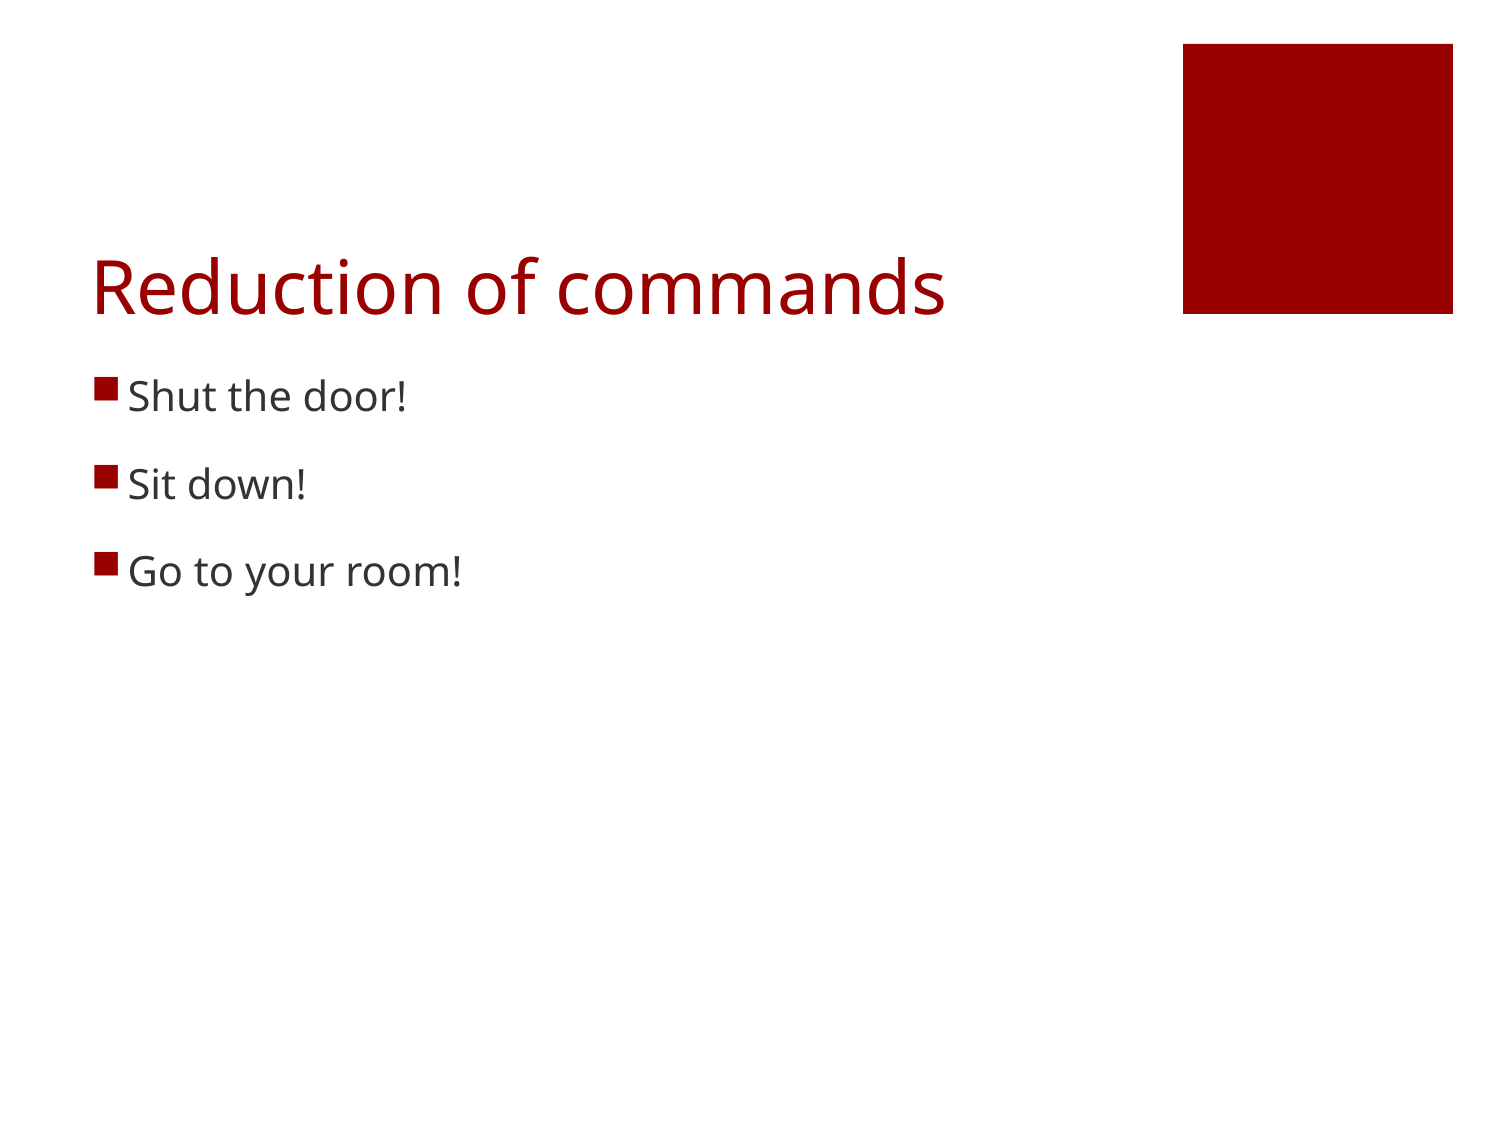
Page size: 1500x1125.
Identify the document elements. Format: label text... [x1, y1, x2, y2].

list Shut the door! Sit down! Go to your room! [75, 362, 1143, 1005]
title Reduction of commands [75, 149, 1143, 338]
